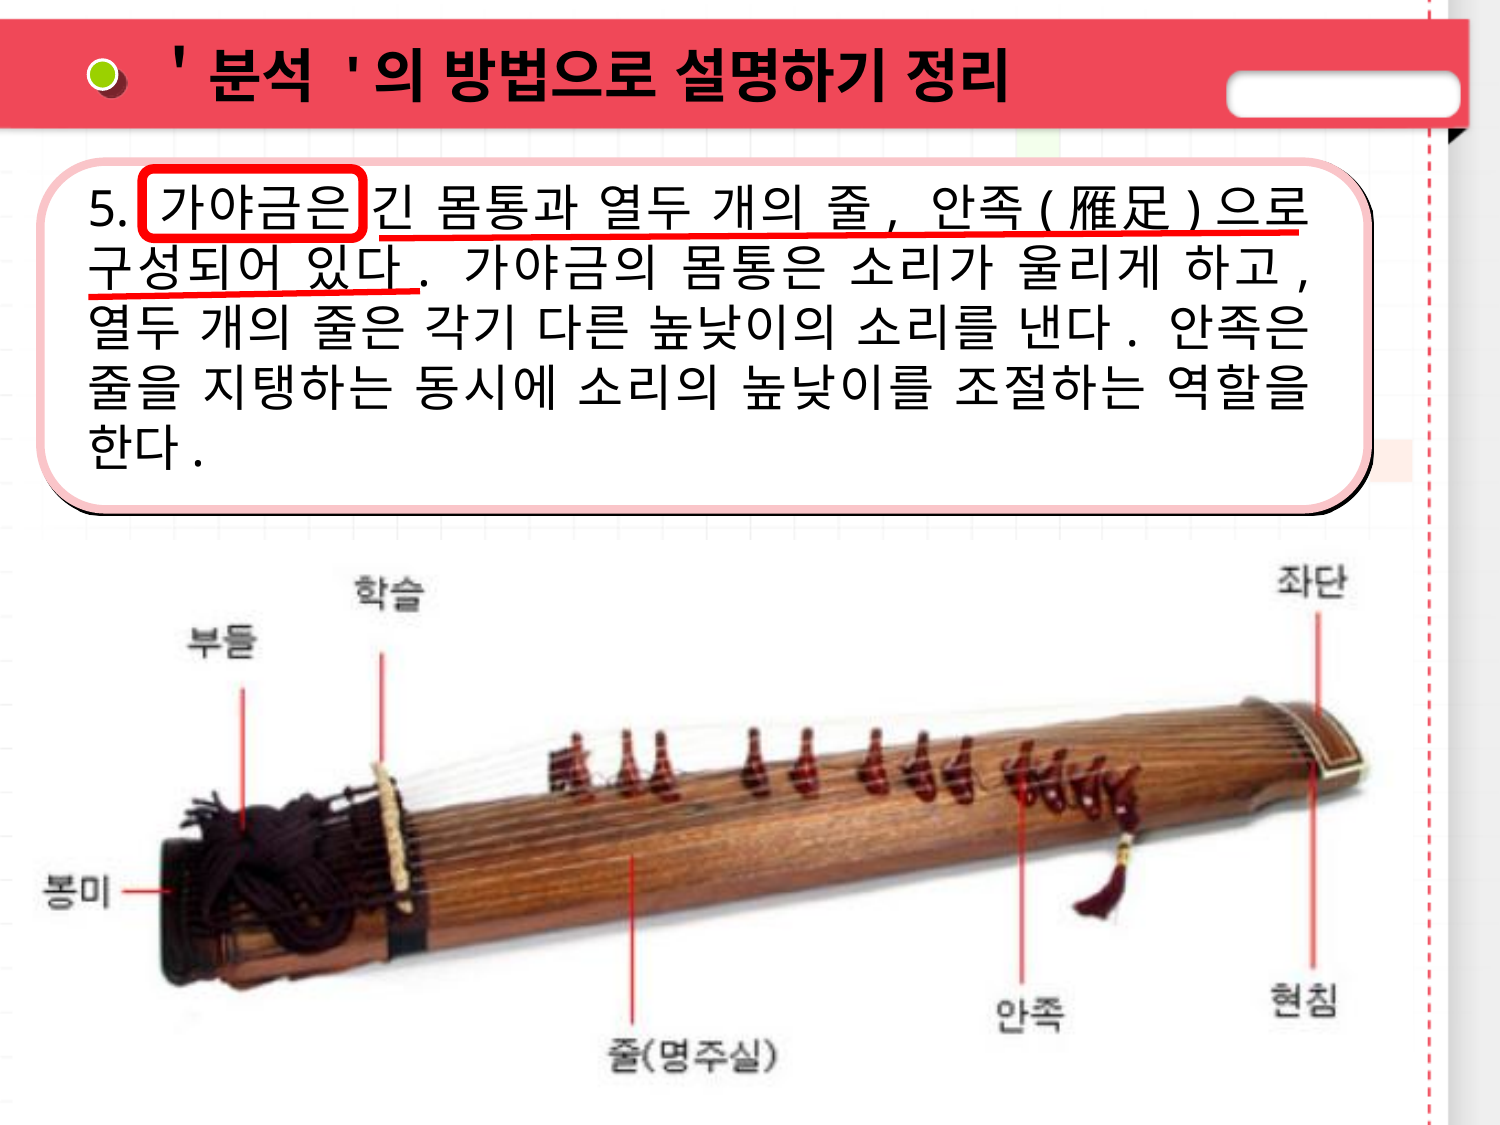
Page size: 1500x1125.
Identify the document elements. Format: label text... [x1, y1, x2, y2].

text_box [88, 290, 421, 298]
picture [98, 75, 124, 97]
text_box [140, 166, 366, 241]
text_box [38, 159, 1370, 512]
text_box ＇분석 '의 방법으로 설명하기 정리 [135, 31, 1150, 109]
text_box 5. 가야금은 긴 몸통과 열두 개의 줄, 안족(雁足)으로 구성되어 있다. 가야금의 몸통은 소리가 울리게 하고, 열두 개의 줄은 각기 다른 높낮이의 소리를 낸다. 안족은 줄을 지탱하는 동시에 소리의 높낮이를 조절하는 역할을 한다. [72, 168, 1325, 491]
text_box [378, 232, 1300, 239]
text_box [88, 59, 117, 90]
picture [0, 75, 1500, 1125]
text_box [0, 0, 1500, 75]
